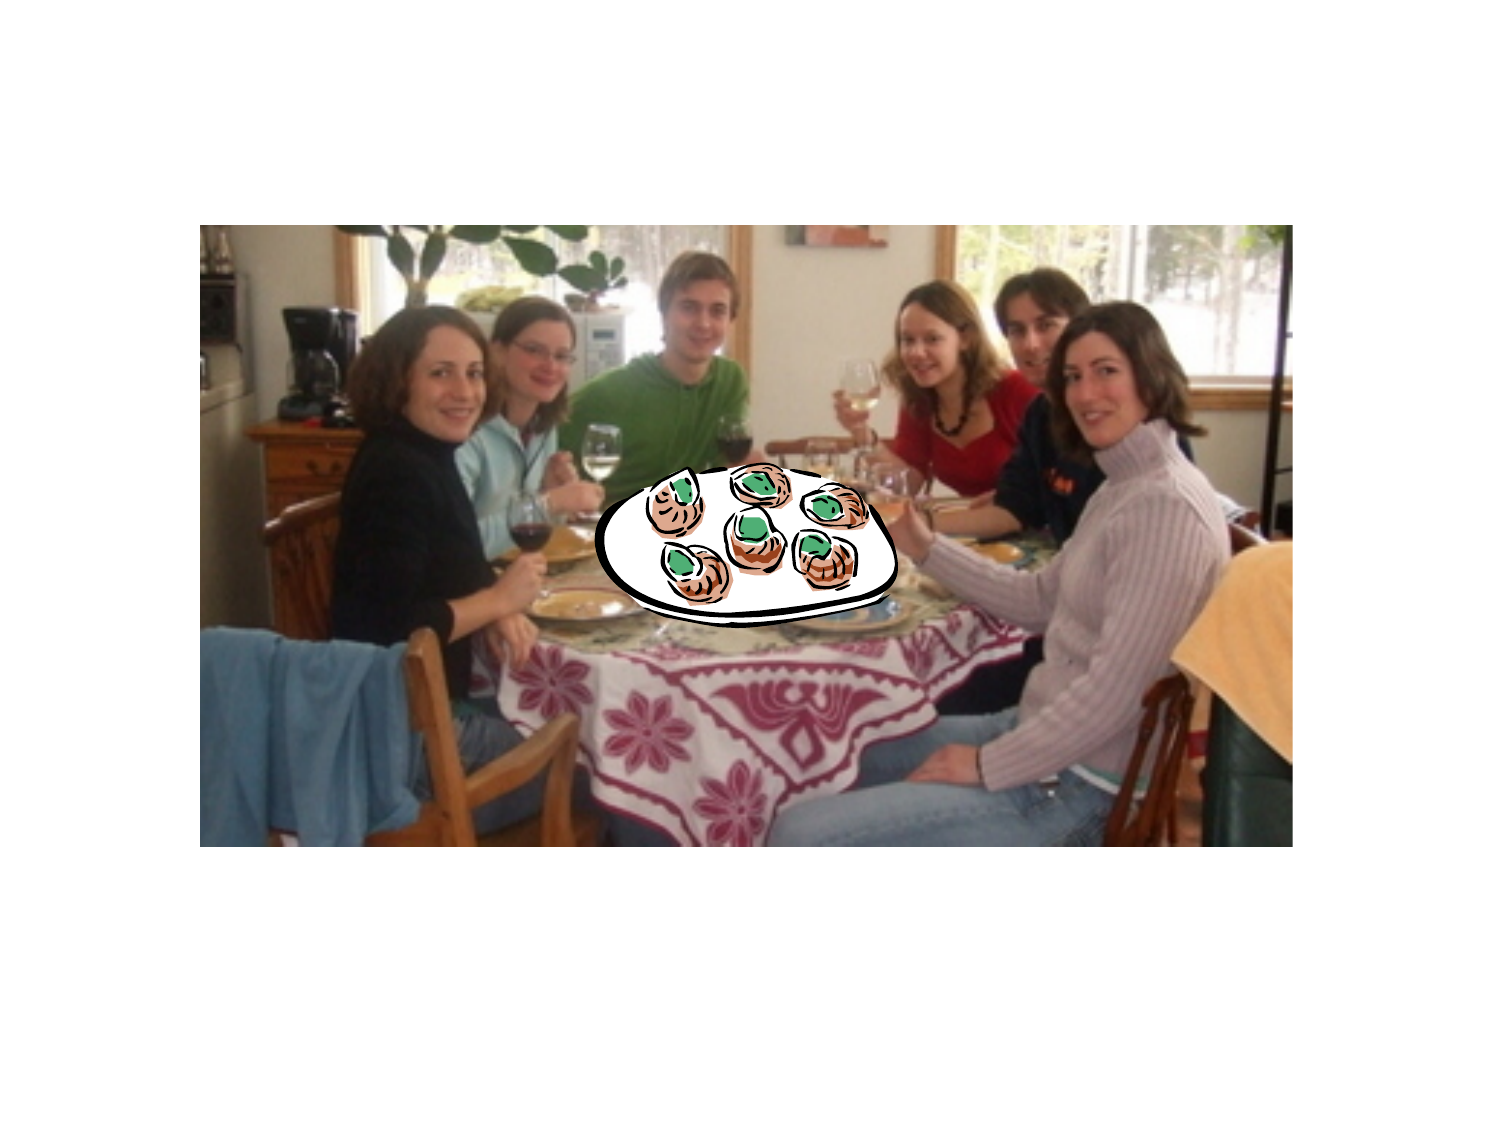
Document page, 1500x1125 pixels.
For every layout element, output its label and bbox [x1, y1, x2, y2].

picture [199, 224, 1293, 847]
